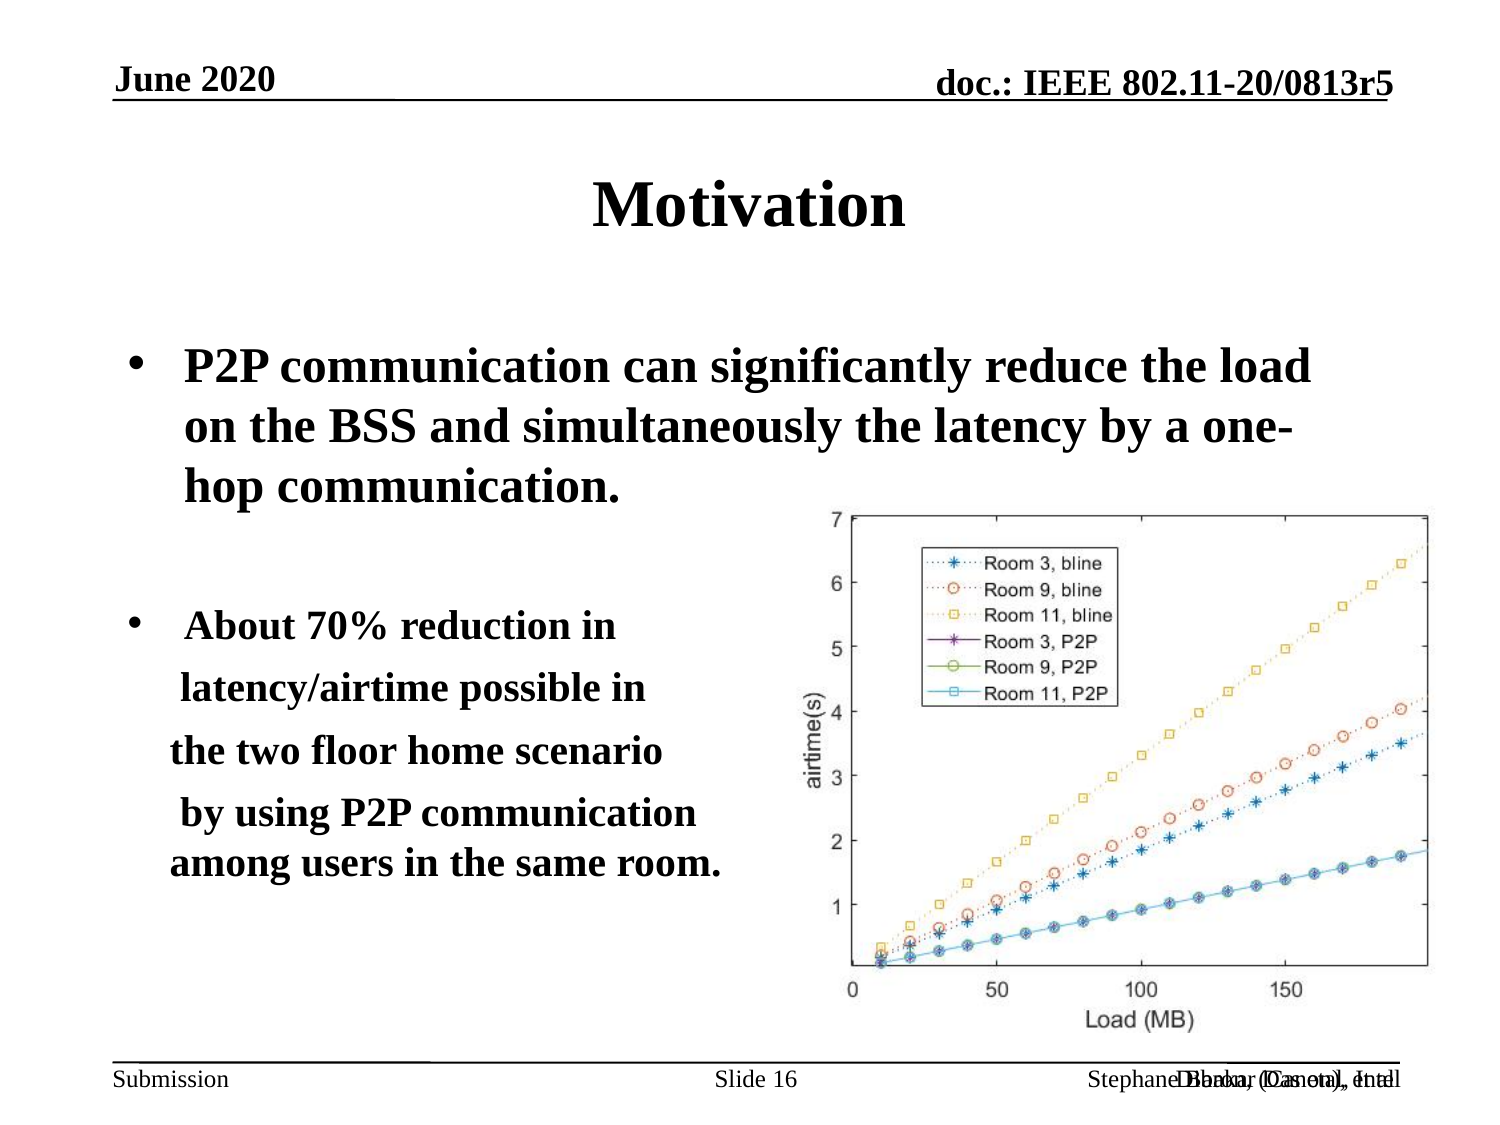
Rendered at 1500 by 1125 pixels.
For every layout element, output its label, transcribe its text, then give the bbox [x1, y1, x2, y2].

picture [754, 474, 1499, 1034]
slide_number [114, 54, 423, 100]
slide_number Slide 16 [712, 1061, 800, 1123]
list P2P communication can significantly reduce the load on the BSS and simultaneously the latency by a one-hop communication. About 70% reduction in latency/airtime possible in the two floor home scenario by using P2P communication among users in the same room. [112, 324, 1388, 551]
footer Stephane Baron, (Canon), et al [878, 1061, 1402, 1093]
title Motivation [112, 112, 1388, 288]
